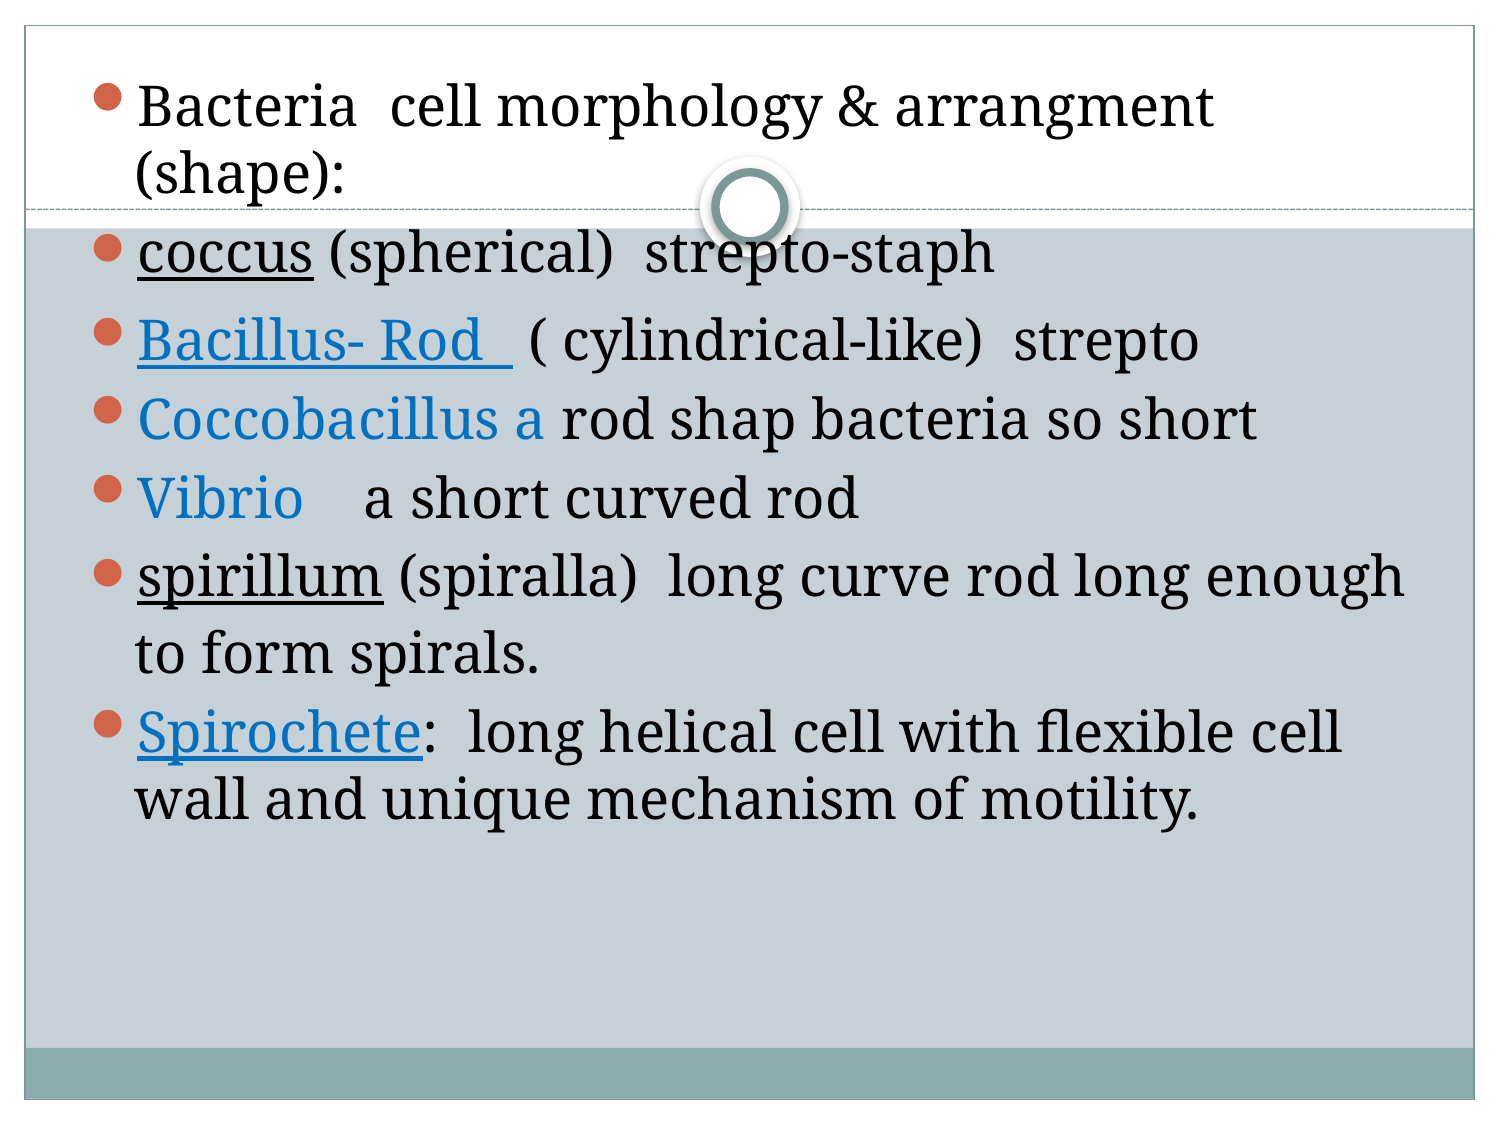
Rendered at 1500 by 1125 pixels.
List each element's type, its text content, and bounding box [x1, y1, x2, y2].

list Bacteria cell morphology & arrangment (shape): coccus (spherical) strepto-staph Bacillus- Rod ( cylindrical-like) strepto Coccobacillus a rod shap bacteria so short Vibrio a short curved rod spirillum (spiralla) long curve rod long enough to form spirals. Spirochete: long helical cell with flexible cell wall and unique mechanism of motility. [75, 62, 1425, 1005]
